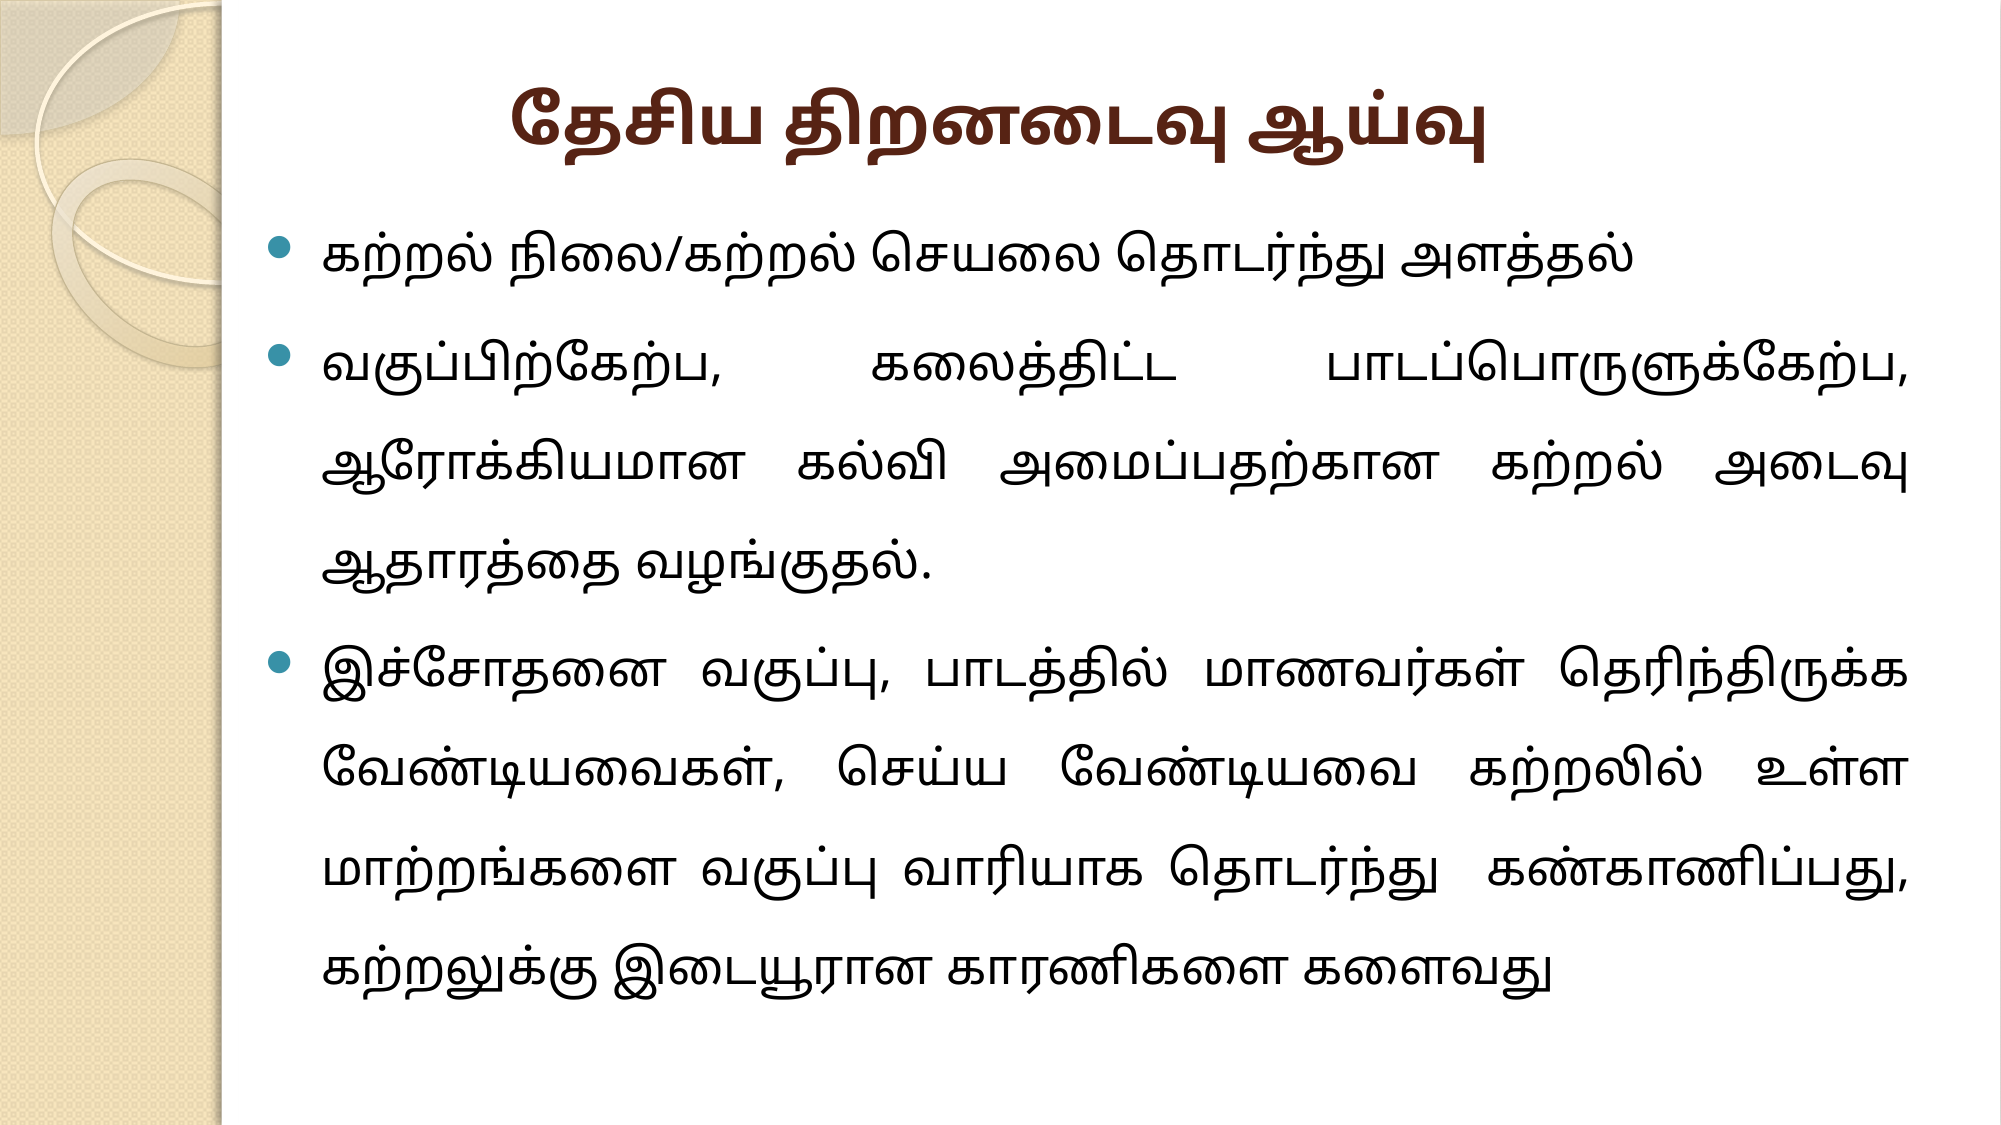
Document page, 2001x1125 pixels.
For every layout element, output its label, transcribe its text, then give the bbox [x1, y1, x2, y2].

list கற்றல் நிலை/கற்றல் செயலை தொடர்ந்து அளத்தல் வகுப்பிற்கேற்ப, கலைத்திட்ட பாடப்பொருளுக்கேற்ப, ஆரோக்கியமான கல்வி அமைப்பதற்கான கற்றல் அடைவு ஆதாரத்தை வழங்குதல். இச்சோதனை வகுப்பு, பாடத்தில் மாணவர்கள் தெரிந்திருக்க வேண்டியவைகள், செய்ய வேண்டியவை கற்றலில் உள்ள மாற்றங்களை வகுப்பு வாரியாக தொடர்ந்து கண்காணிப்பது, கற்றலுக்கு இடையூரான காரணிகளை களைவது [249, 174, 1925, 1088]
title தேசிய திறனடைவு ஆய்வு [137, 59, 1863, 175]
